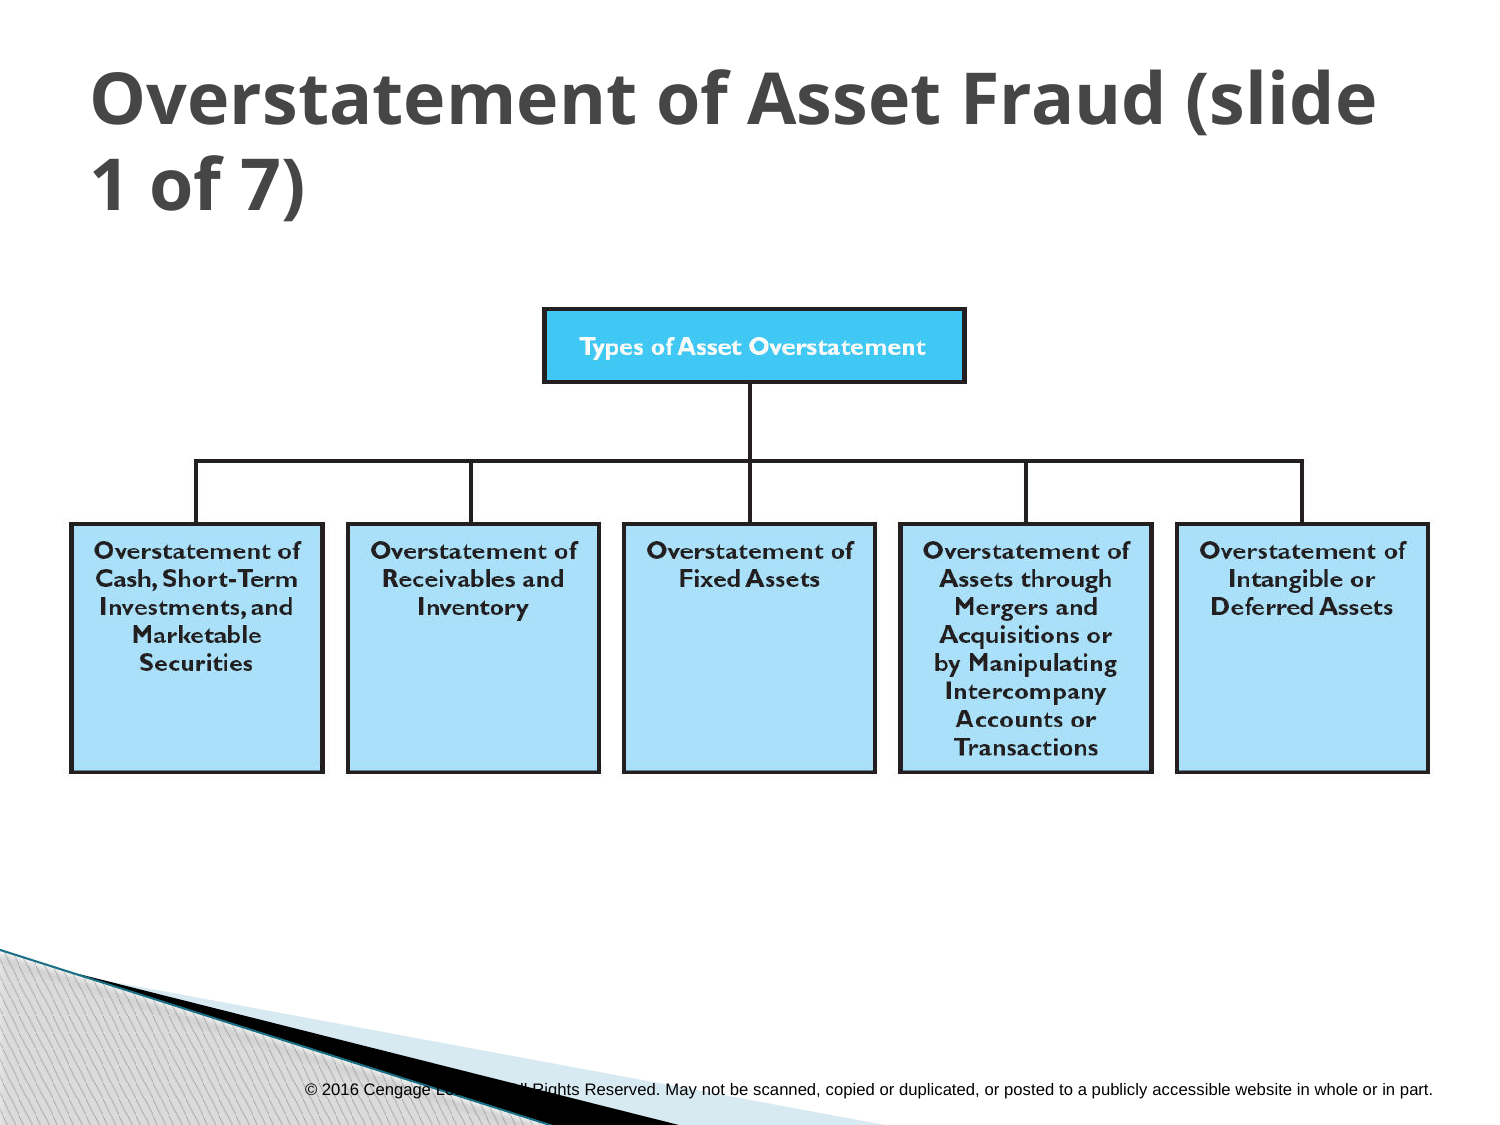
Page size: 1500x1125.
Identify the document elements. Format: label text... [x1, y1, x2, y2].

title Overstatement of Asset Fraud (slide 1 of 7) [75, 45, 1425, 233]
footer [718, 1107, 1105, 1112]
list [62, 299, 1438, 786]
text_box © 2016 Cengage Learning. All Rights Reserved. May not be scanned, copied or duplicated, or posted to a publicly accessible website in whole or in part. [37, 1018, 1450, 1107]
